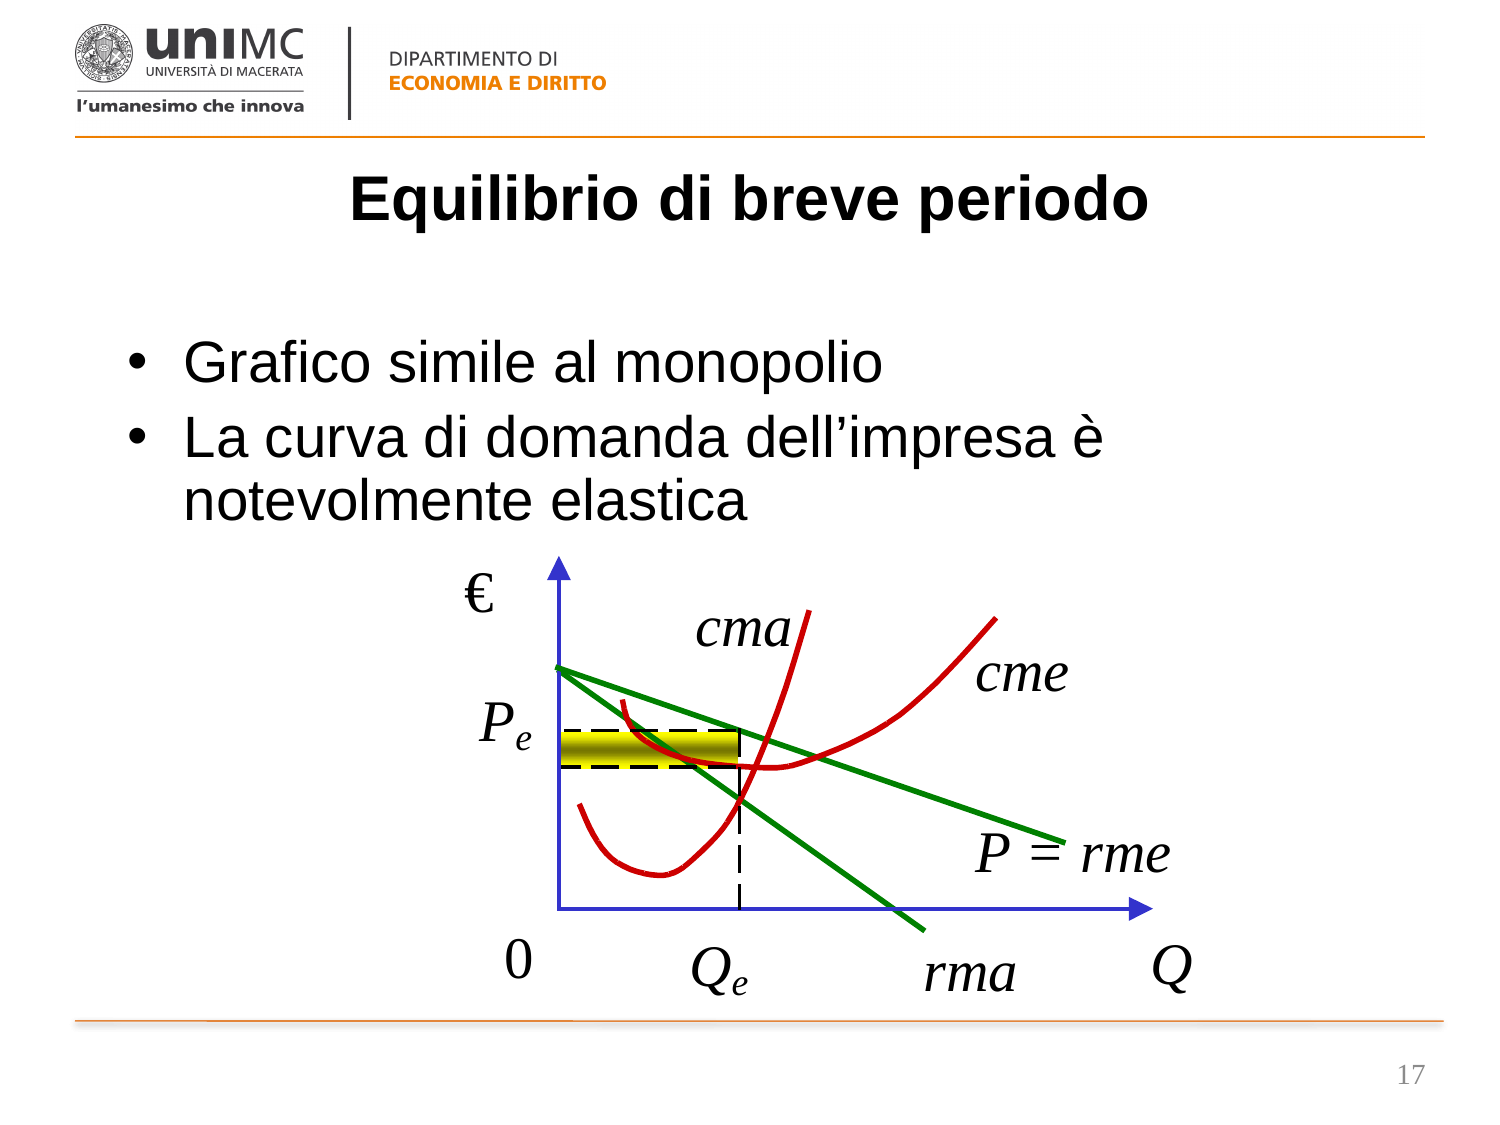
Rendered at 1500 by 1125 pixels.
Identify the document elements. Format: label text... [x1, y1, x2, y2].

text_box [412, 549, 1251, 1016]
slide_number 17 [1091, 1042, 1442, 1103]
picture [75, 24, 1425, 138]
list Grafico simile al monopolio La curva di domanda dell’impresa è notevolmente elastica [112, 324, 1388, 563]
title Equilibrio di breve periodo [75, 149, 1425, 241]
